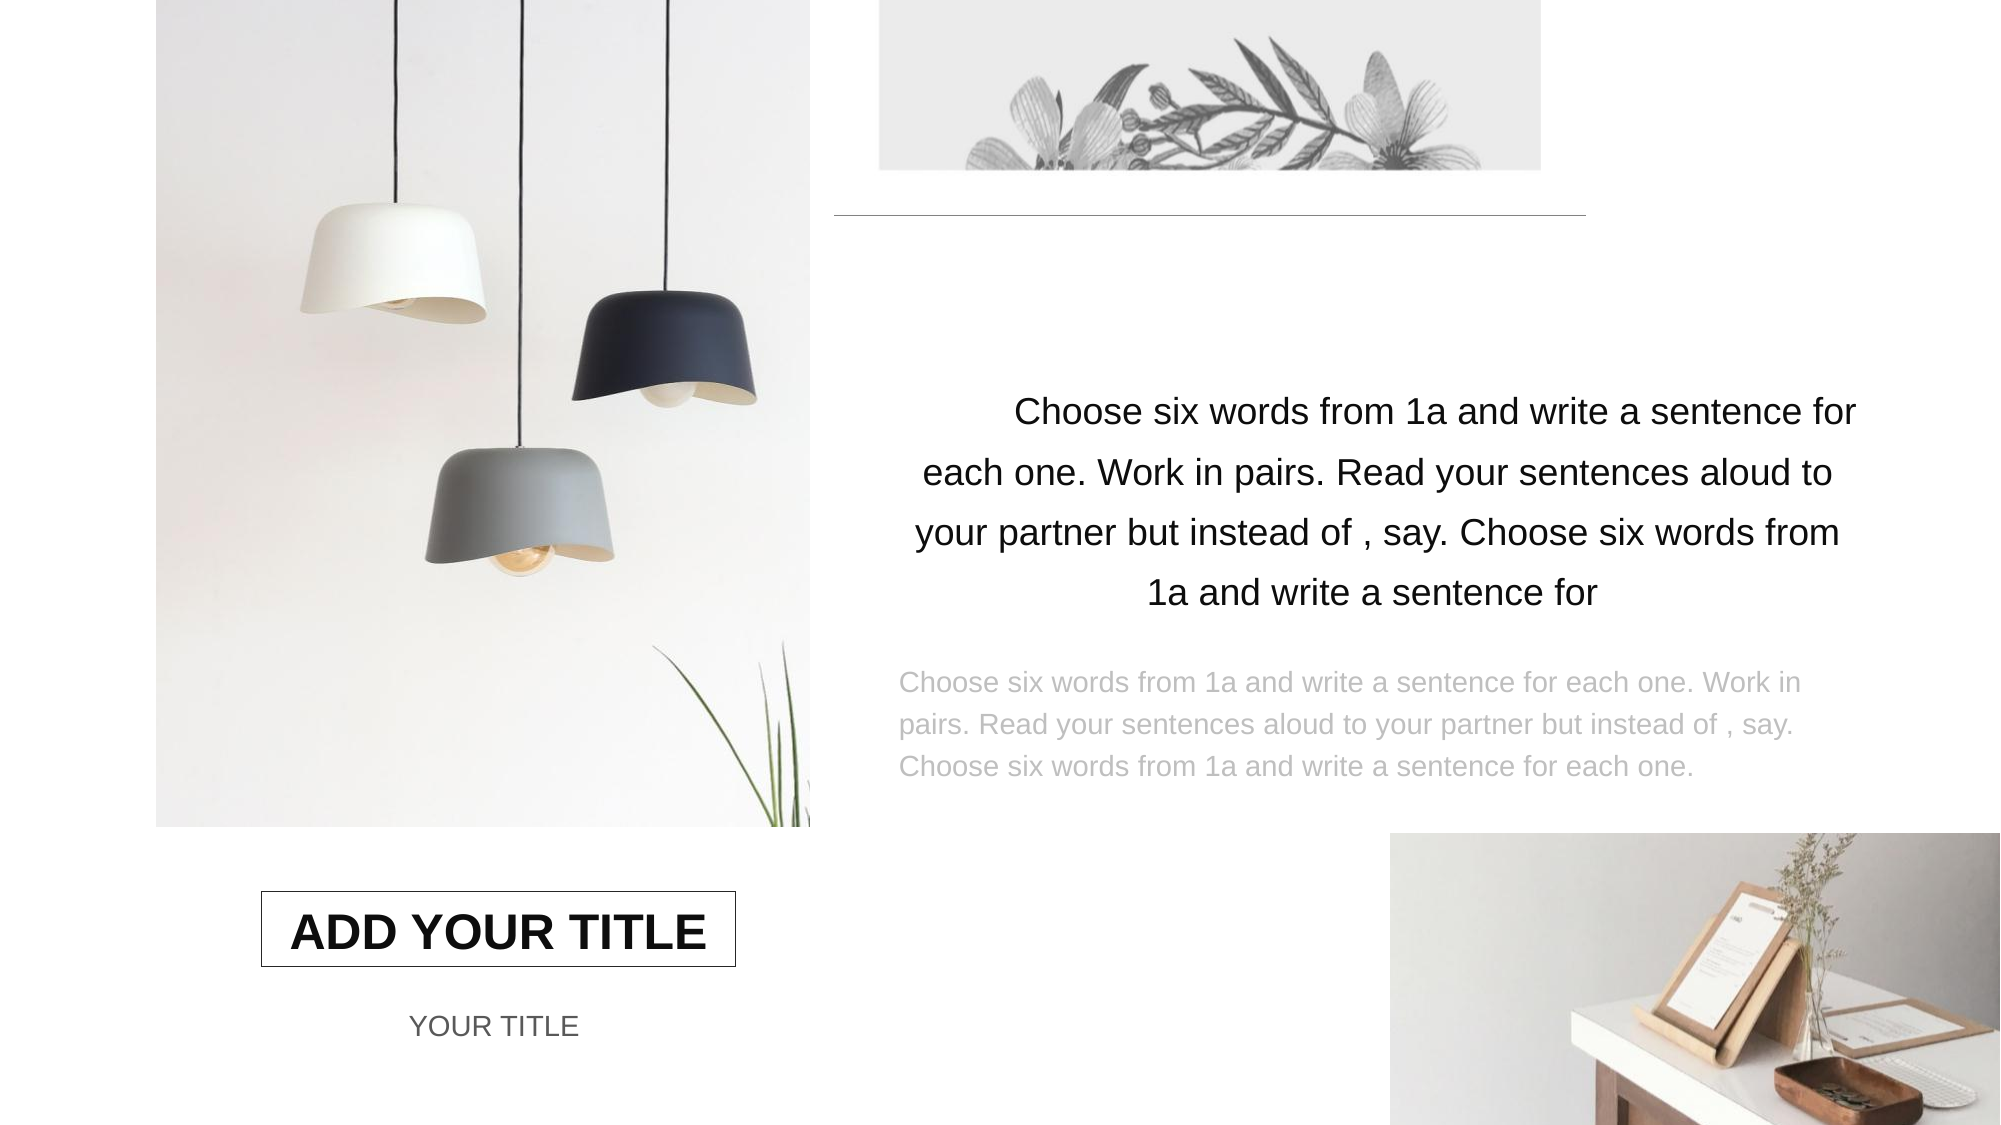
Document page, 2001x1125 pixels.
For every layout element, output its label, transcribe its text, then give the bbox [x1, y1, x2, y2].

text_box YOUR TITLE [393, 1000, 604, 1051]
picture [834, 0, 1586, 216]
picture [155, 0, 810, 827]
text_box Choose six words from 1a and write a sentence for each one. Work in pairs. Read your sentences aloud to your partner but instead of , say. Choose six words from 1a and write a sentence for [882, 364, 1874, 621]
text_box Choose six words from 1a and write a sentence for each one. Work in pairs. Read your sentences aloud to your partner but instead of , say. Choose six words from 1a and write a sentence for each one. [883, 649, 1875, 790]
picture [1390, 833, 2000, 1125]
text_box ADD YOUR TITLE [261, 891, 736, 967]
